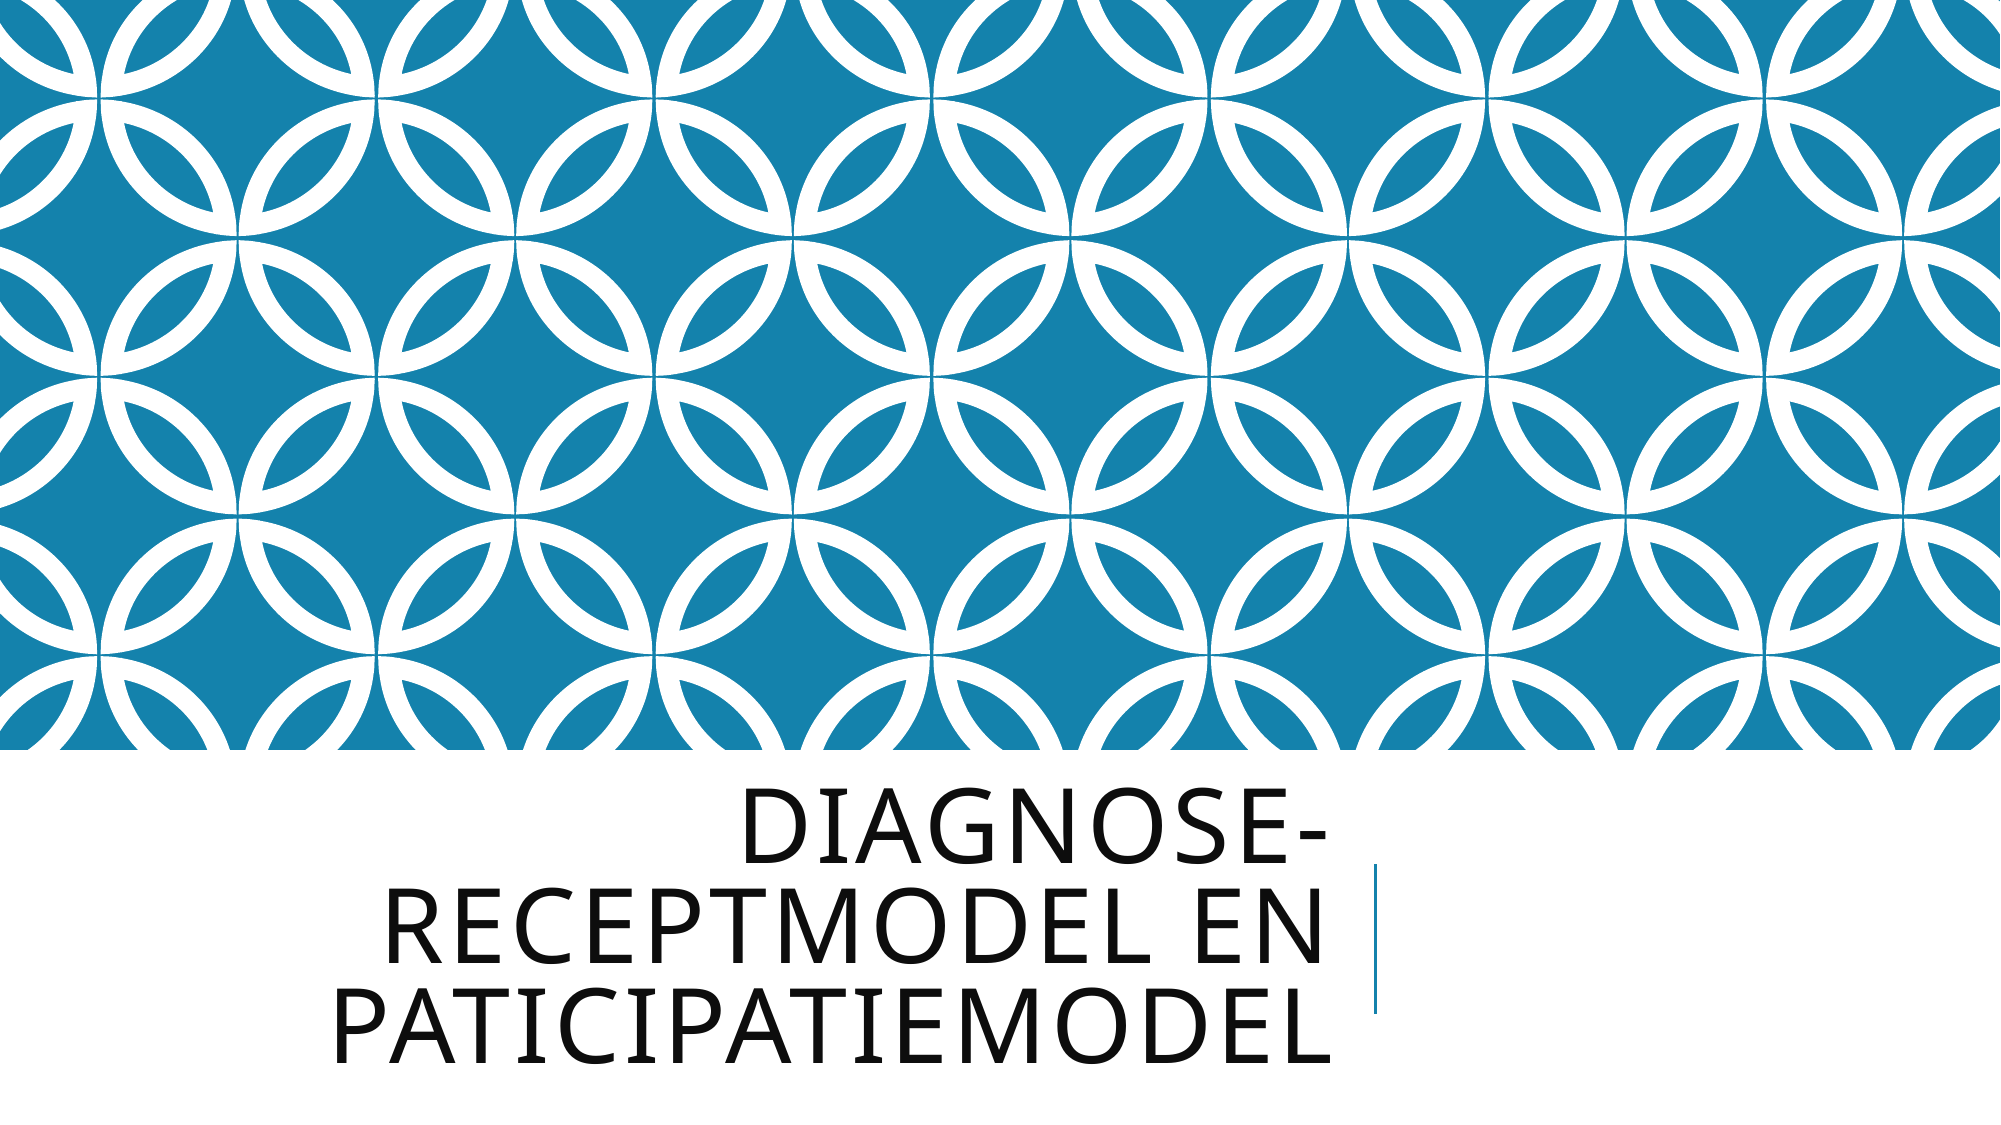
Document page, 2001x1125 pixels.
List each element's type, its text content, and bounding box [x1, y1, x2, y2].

title Diagnose-receptmodel en paticipatiemodel [75, 813, 1350, 1054]
